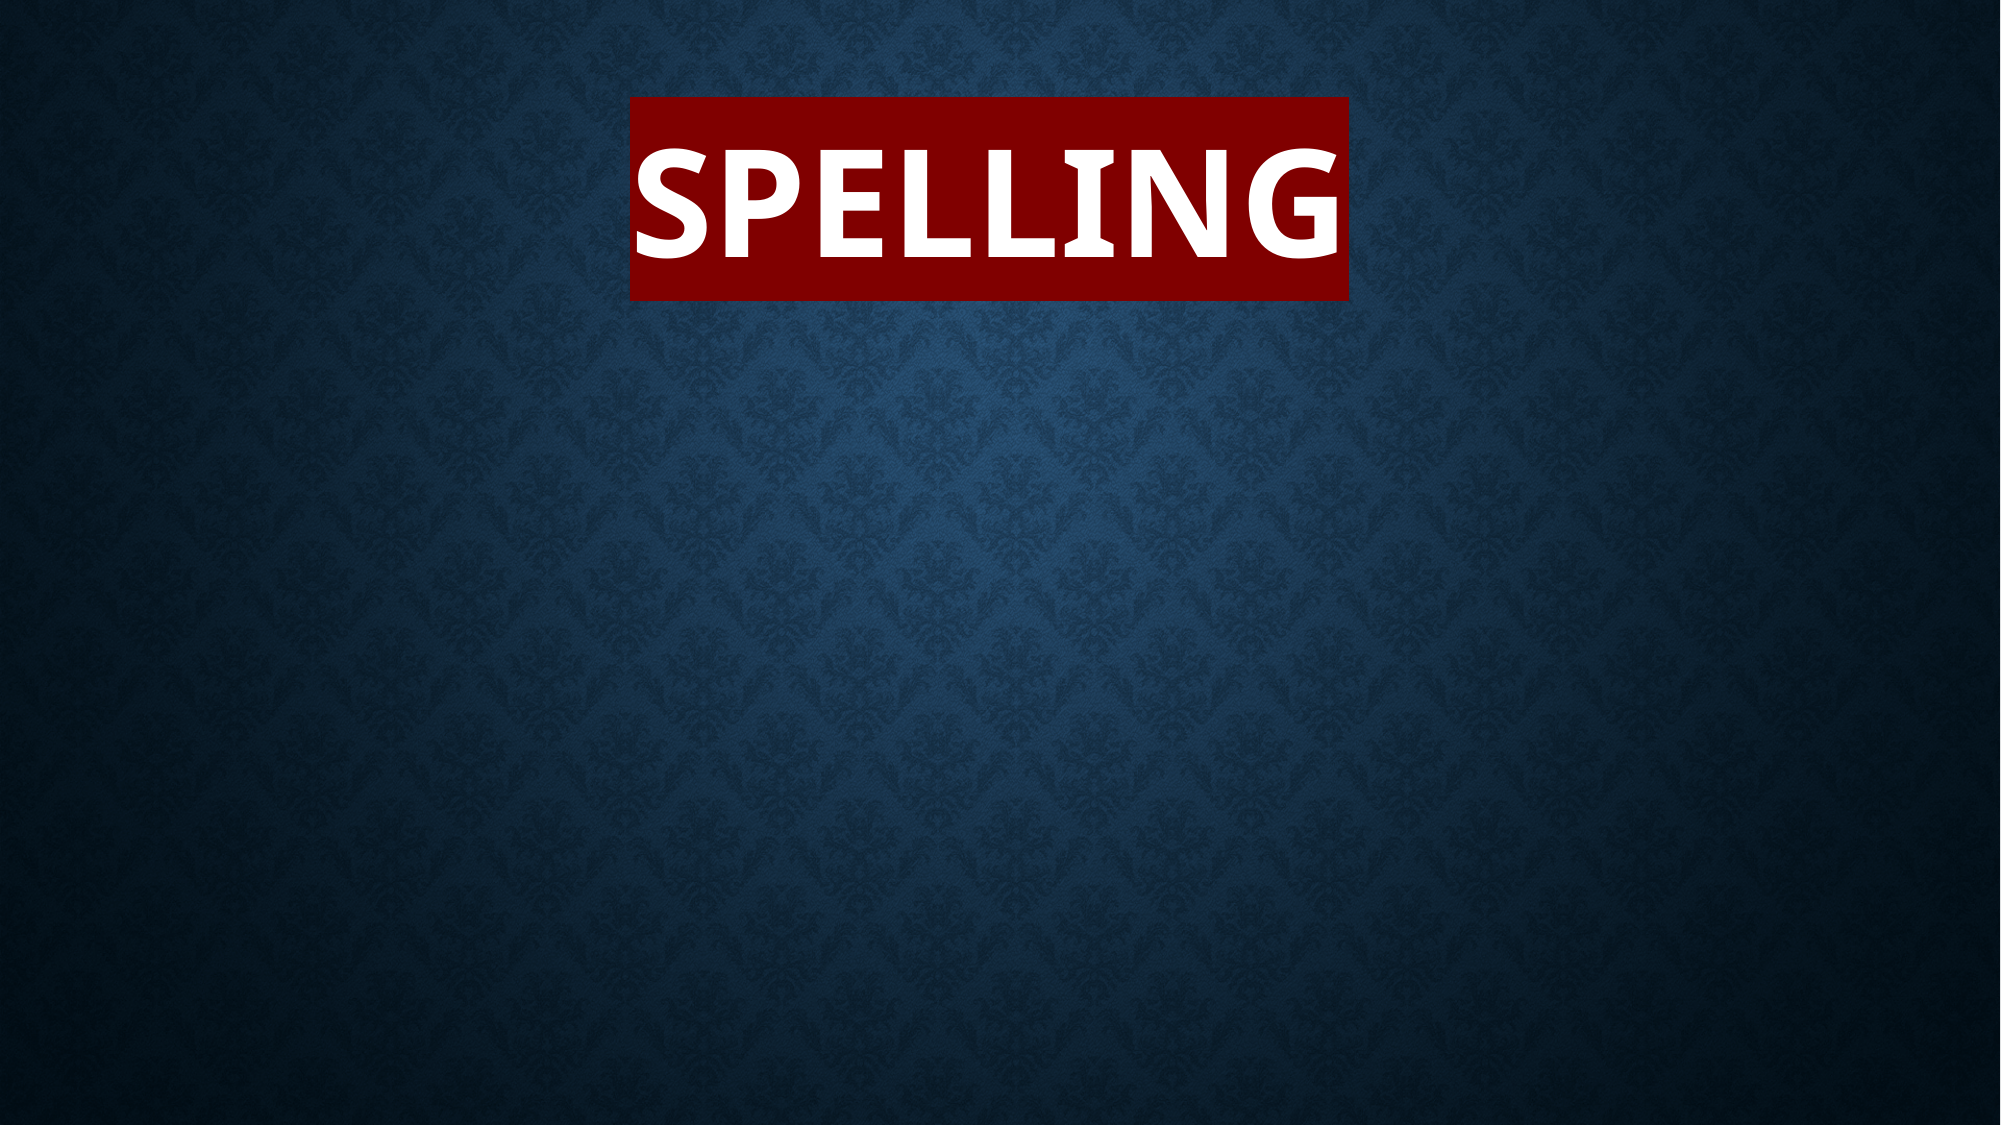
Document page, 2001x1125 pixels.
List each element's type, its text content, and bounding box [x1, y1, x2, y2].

title Spelling [149, 99, 1849, 318]
